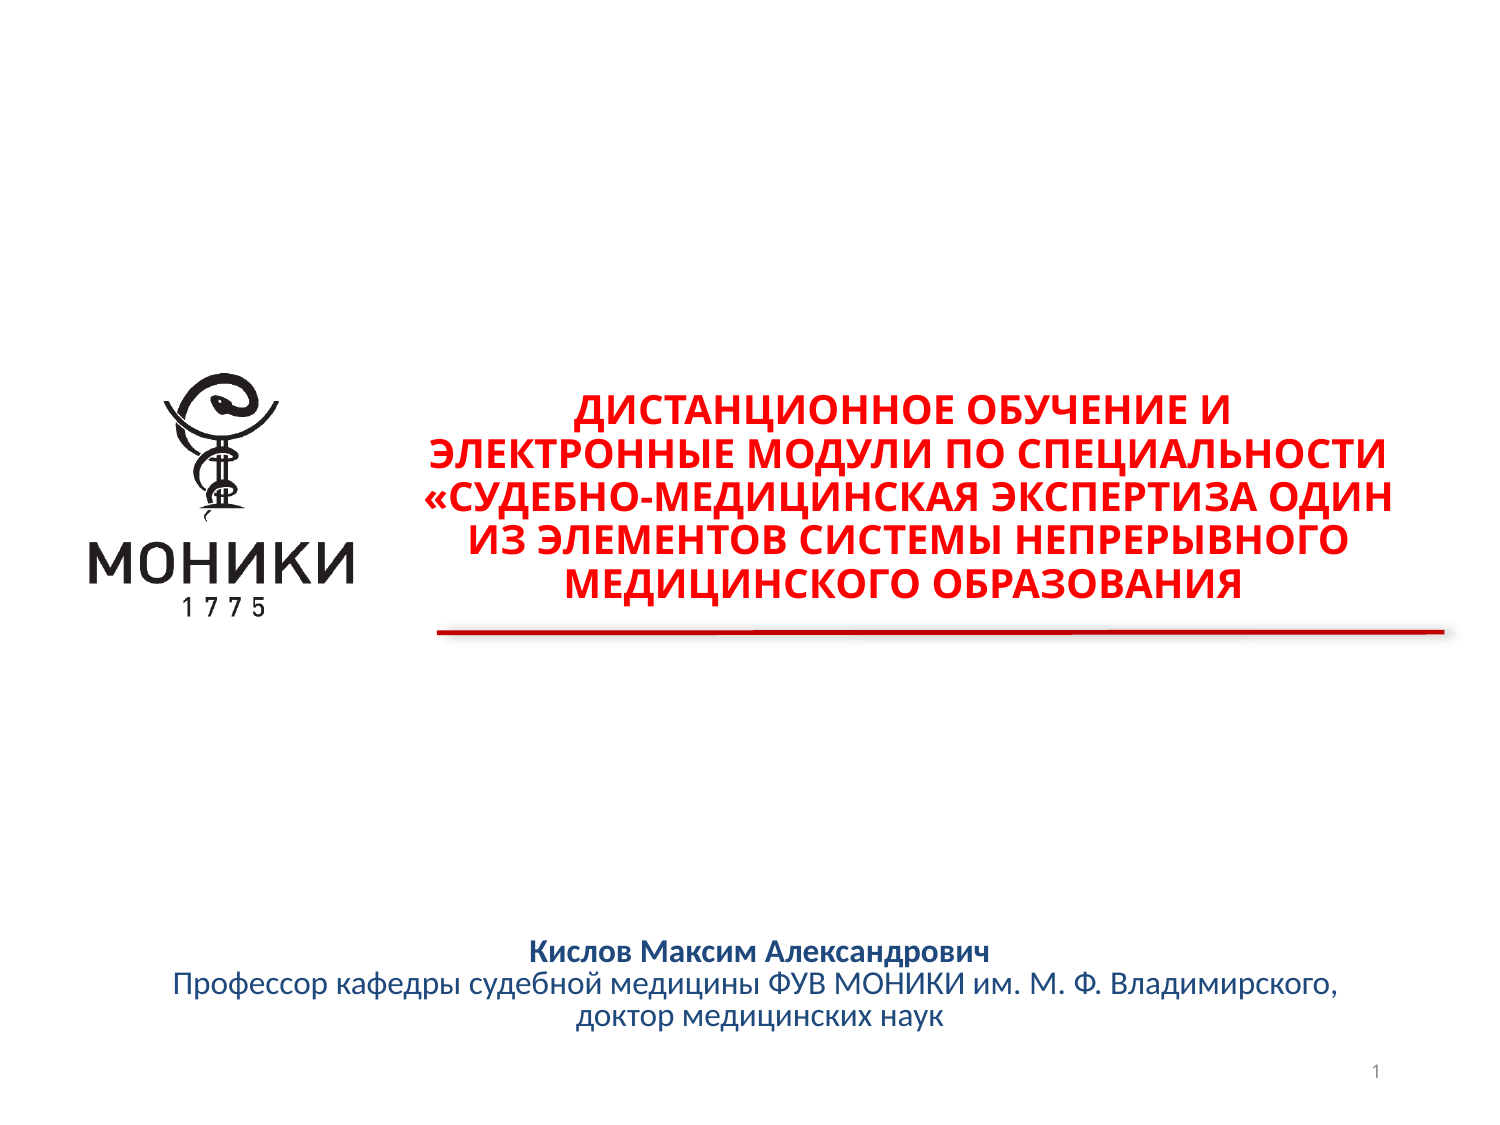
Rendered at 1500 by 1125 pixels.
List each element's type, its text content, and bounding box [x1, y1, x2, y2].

text_box ДИСТАНЦИОННОЕ ОБУЧЕНИЕ И ЭЛЕКТРОННЫЕ МОДУЛИ ПО СПЕЦИАЛЬНОСТИ «СУДЕБНО-МЕДИЦИНСКАЯ ЭКСПЕРТИЗА ОДИН ИЗ ЭЛЕМЕНТОВ СИСТЕМЫ НЕПРЕРЫВНОГО МЕДИЦИНСКОГО ОБРАЗОВАНИЯ [388, 373, 1429, 615]
slide_number 1 [1059, 1042, 1397, 1103]
text_box [53, 326, 389, 663]
text_box Кислов Максим Александрович Профессор кафедры судебной медицины ФУВ МОНИКИ им. М. Ф. Владимирского, доктор медицинских наук [42, 929, 1467, 1041]
text_box [431, 616, 1472, 652]
